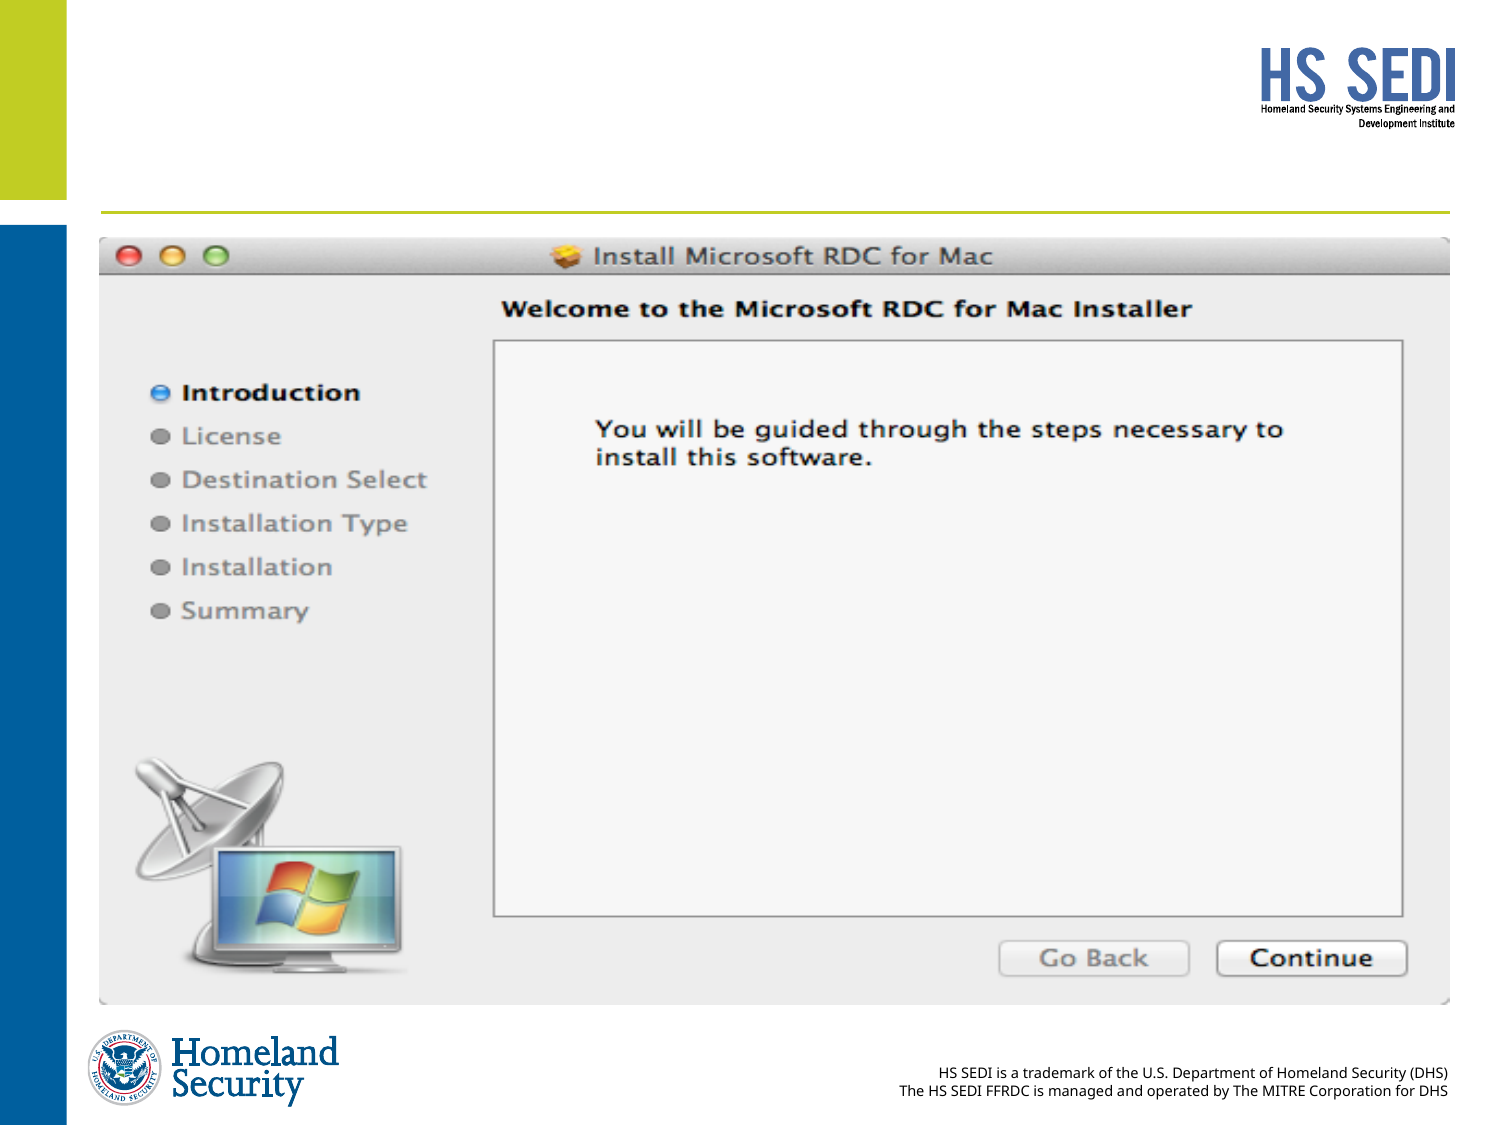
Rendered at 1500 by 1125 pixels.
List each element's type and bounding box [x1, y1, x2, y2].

list [99, 237, 1451, 1006]
